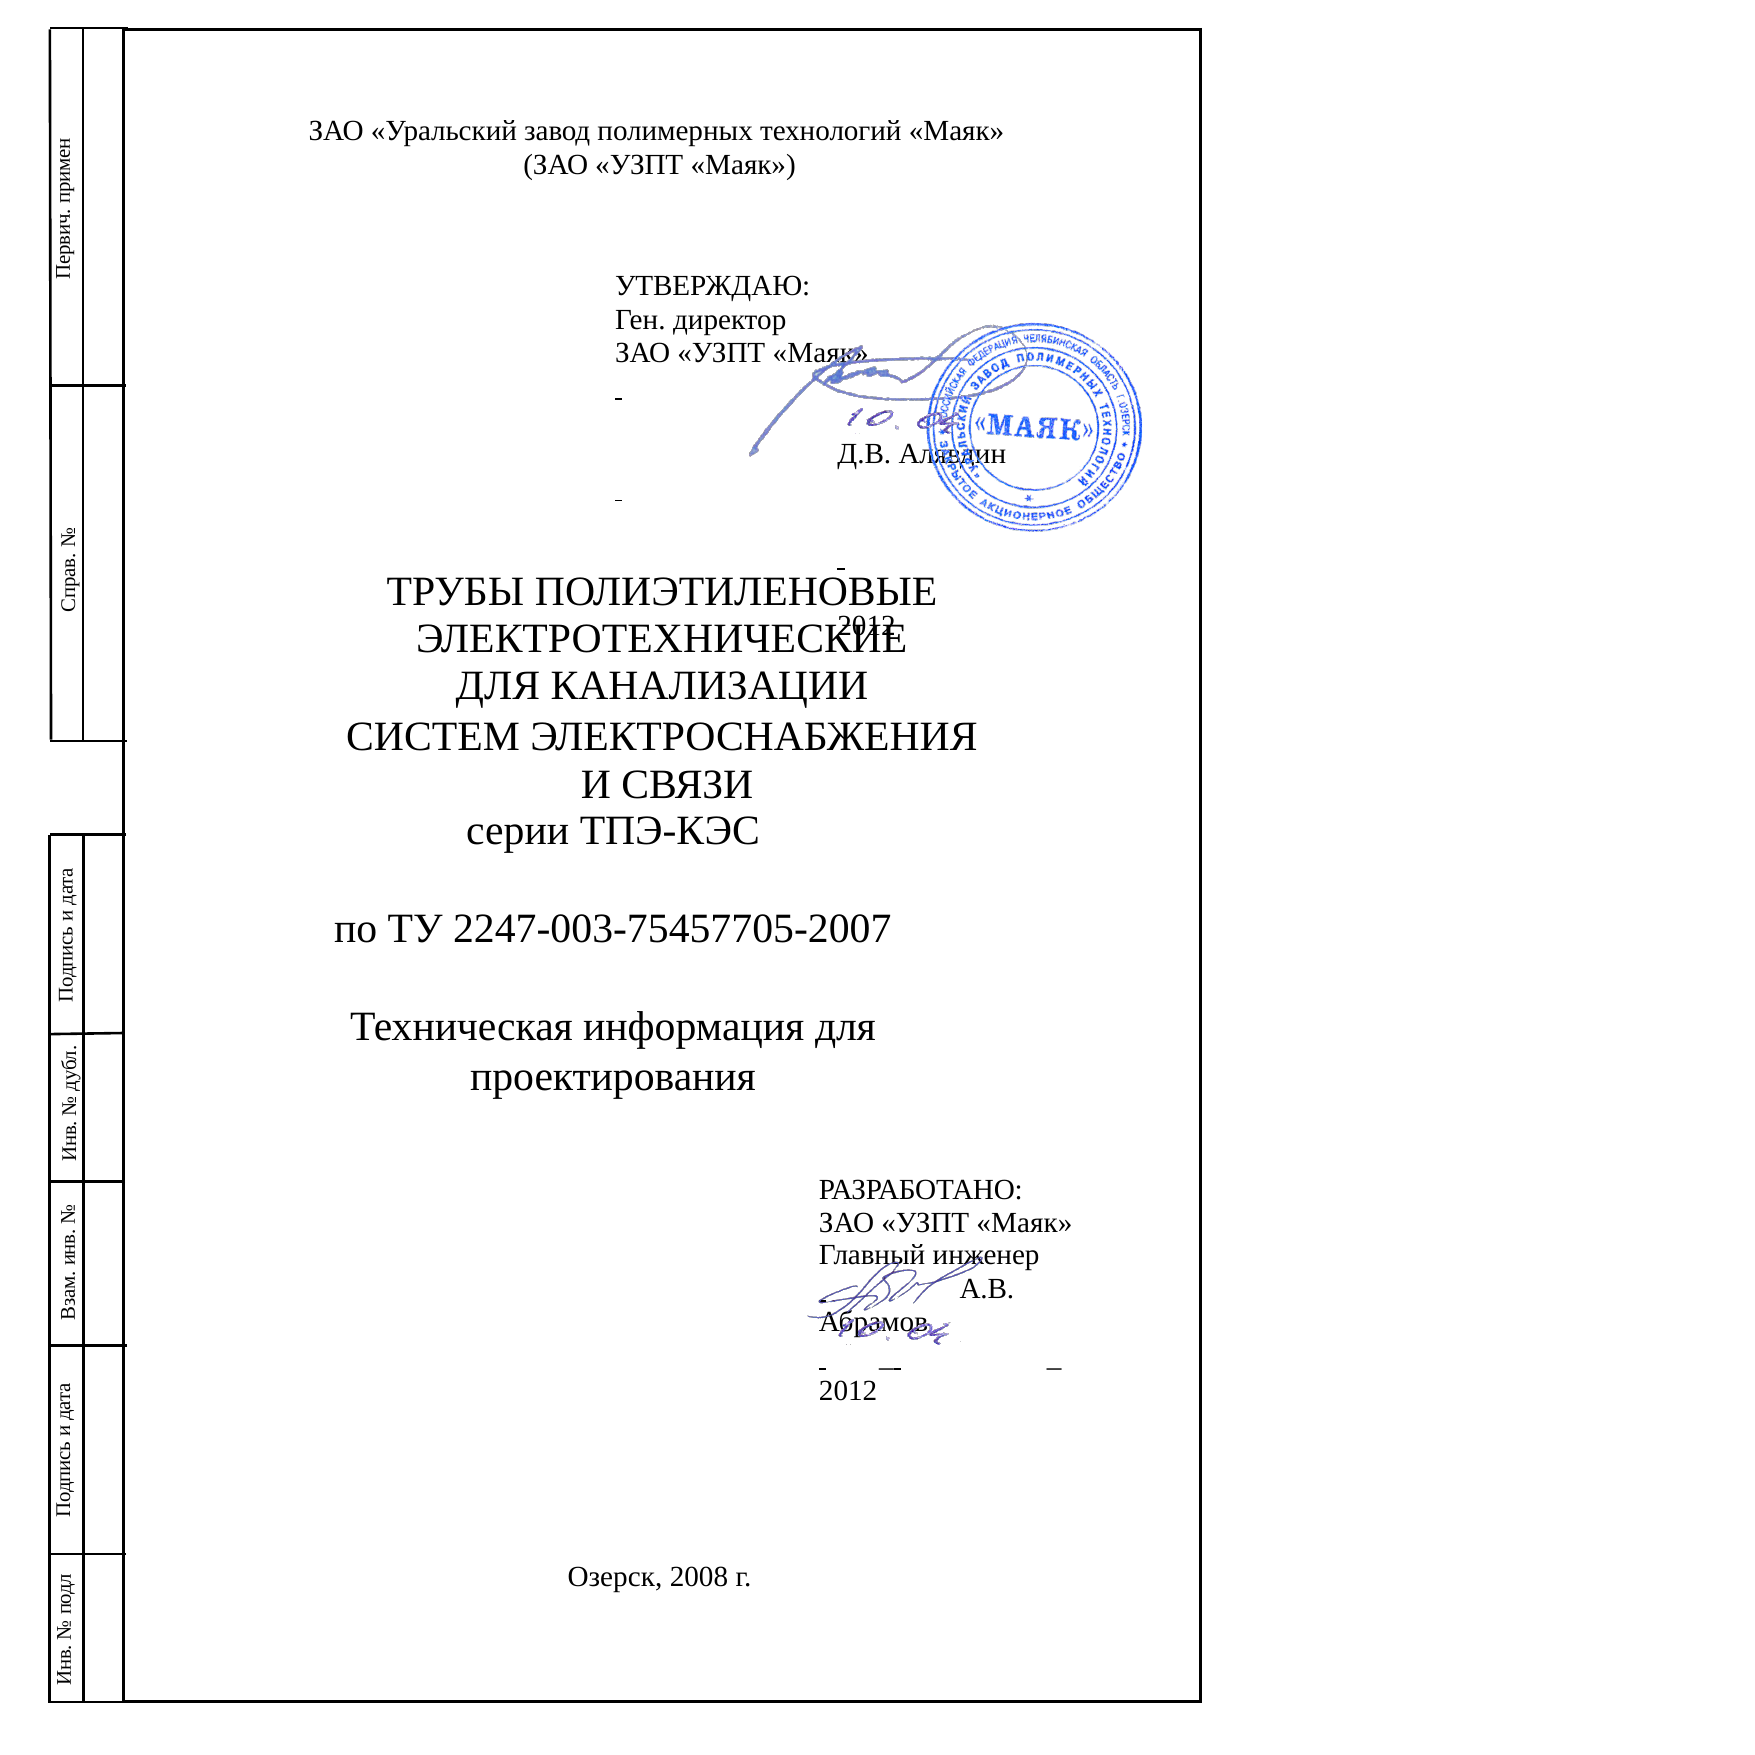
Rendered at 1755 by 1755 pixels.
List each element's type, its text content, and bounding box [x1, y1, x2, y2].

text_box Озерск, 2008 г. [565, 1555, 757, 1593]
text_box ТРУБЫ ПОЛИЭТИЛЕНОВЫЕ ЭЛЕКТРОТЕХНИЧЕСКИЕ ДЛЯ КАНАЛИЗАЦИИ СИСТЕМ ЭЛЕКТРОСНАБЖЕНИЯ И СВЯЗИ серии ТПЭ-КЭС по ТУ 2247-003-75457705-2007 Техническая информация для проектирования [245, 562, 1077, 1099]
text_box Инв. № дубл. [55, 1040, 83, 1164]
text_box [925, 322, 1143, 534]
text_box [837, 395, 971, 440]
text_box Инв. № подл [50, 1569, 78, 1688]
text_box Взам. инв. № [54, 1200, 82, 1323]
text_box Справ. № [54, 525, 82, 615]
text_box Первич. примен [49, 134, 77, 282]
text_box [795, 1249, 994, 1328]
text_box ЗАО «Уральский завод полимерных технологий «Маяк» (ЗАО «УЗПТ «Маяк») УТВЕРЖДАЮ: Ген. директор ЗАО «УЗПТ «Маяк» Д.В. Алявдин 2012 [306, 108, 1156, 641]
text_box Подпись и дата [51, 863, 79, 1005]
text_box РАЗРАБОТАНО: ЗАО «УЗПТ «Маяк» Главный инженер А.В. Абрамов _ _ 2012 [816, 1167, 1133, 1407]
text_box [735, 307, 1032, 465]
text_box [828, 1307, 961, 1351]
text_box Подпись и дата [49, 1378, 77, 1520]
